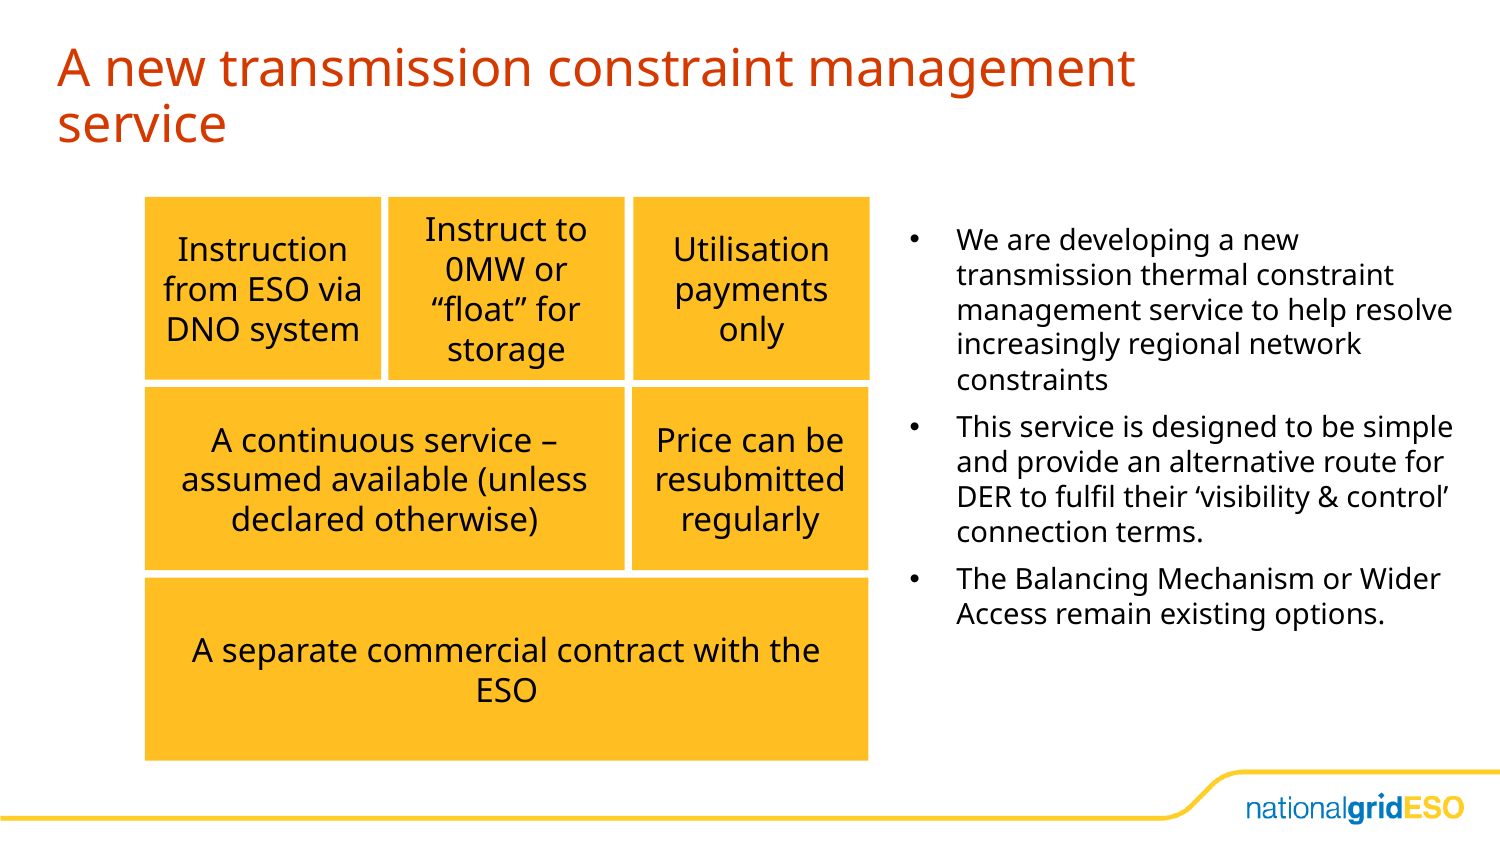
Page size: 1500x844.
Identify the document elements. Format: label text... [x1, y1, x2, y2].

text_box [144, 196, 870, 761]
title A new transmission constraint management service [43, 33, 1256, 113]
text_box We are developing a new transmission thermal constraint management service to help resolve increasingly regional network constraints This service is designed to be simple and provide an alternative route for DER to fulfil their ‘visibility & control’ connection terms. The Balancing Mechanism or Wider Access remain existing options. [894, 213, 1475, 686]
picture [0, 768, 1500, 844]
